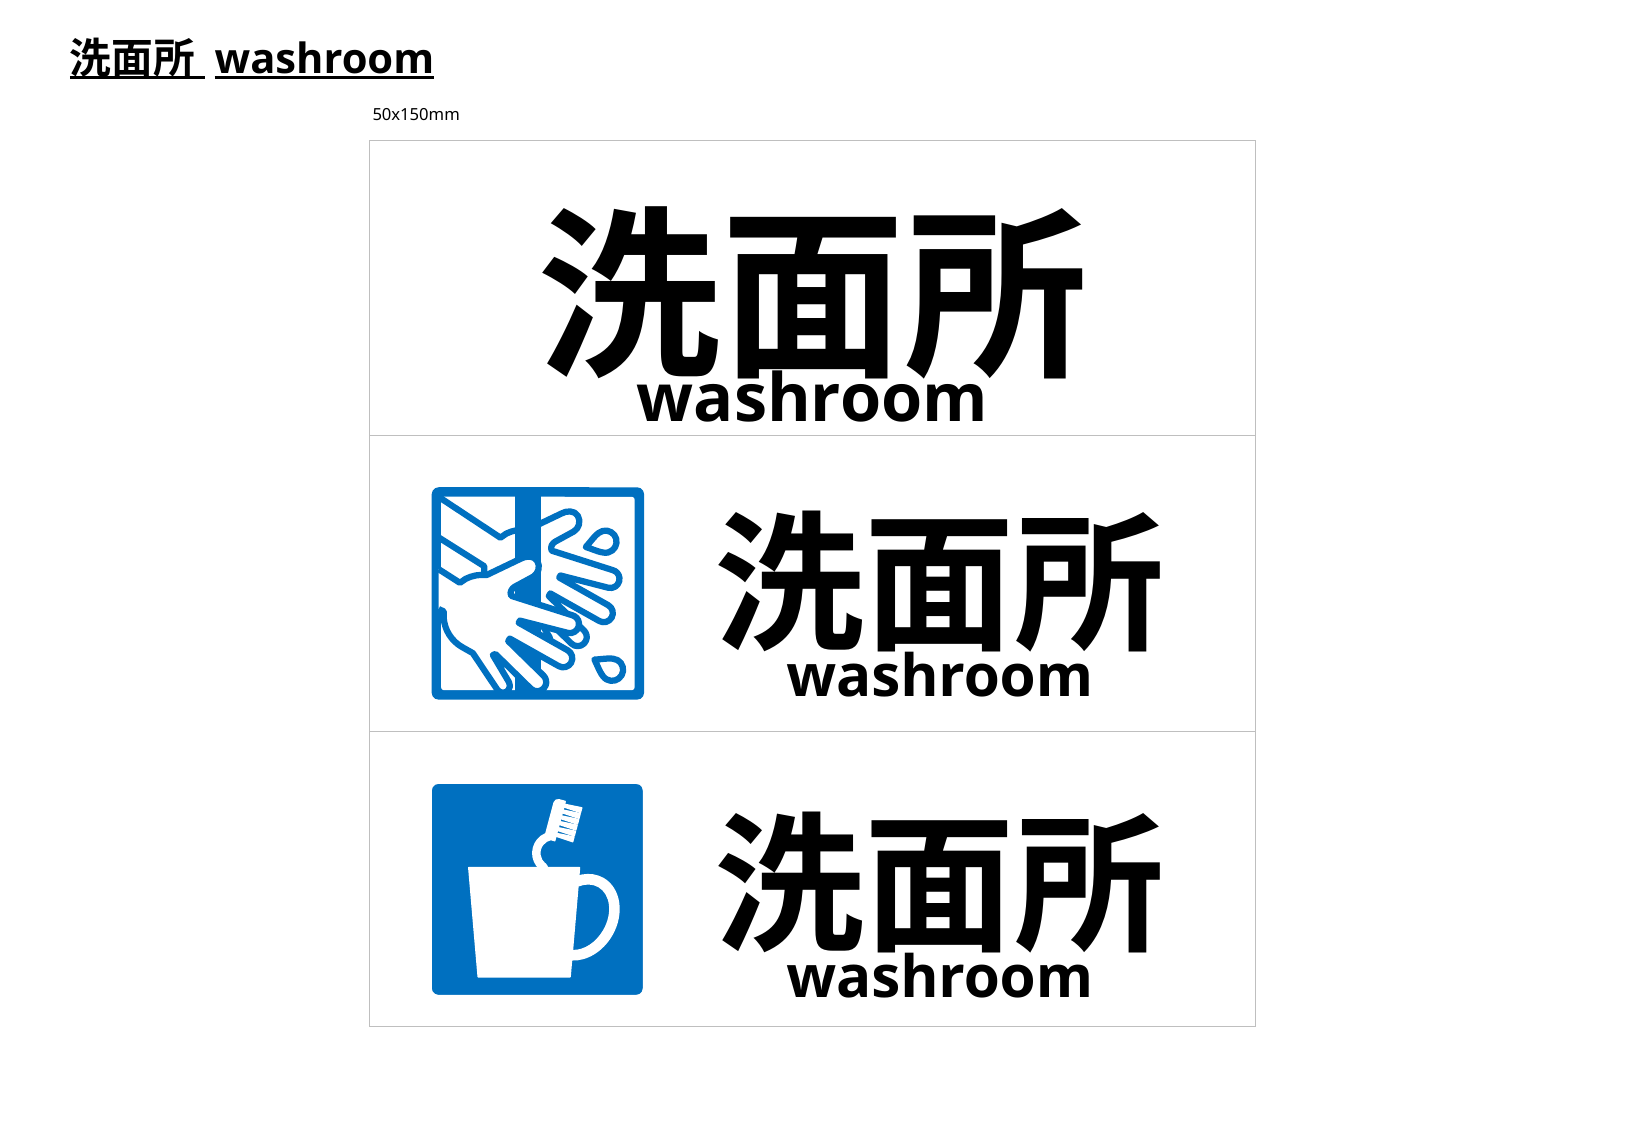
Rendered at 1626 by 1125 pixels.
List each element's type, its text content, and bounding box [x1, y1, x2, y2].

text_box [368, 730, 1256, 1027]
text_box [431, 487, 645, 700]
text_box [368, 139, 1256, 435]
text_box [368, 435, 1256, 730]
text_box 洗面所 [697, 782, 1183, 978]
text_box 洗面所 washroom [55, 24, 450, 89]
text_box 洗面所 [522, 171, 1103, 407]
text_box 洗面所 [697, 481, 1183, 676]
text_box 50x150mm [372, 103, 461, 125]
text_box washroom [771, 676, 1108, 716]
text_box washroom [621, 347, 1003, 442]
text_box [431, 783, 644, 996]
text_box washroom [771, 978, 1108, 1017]
